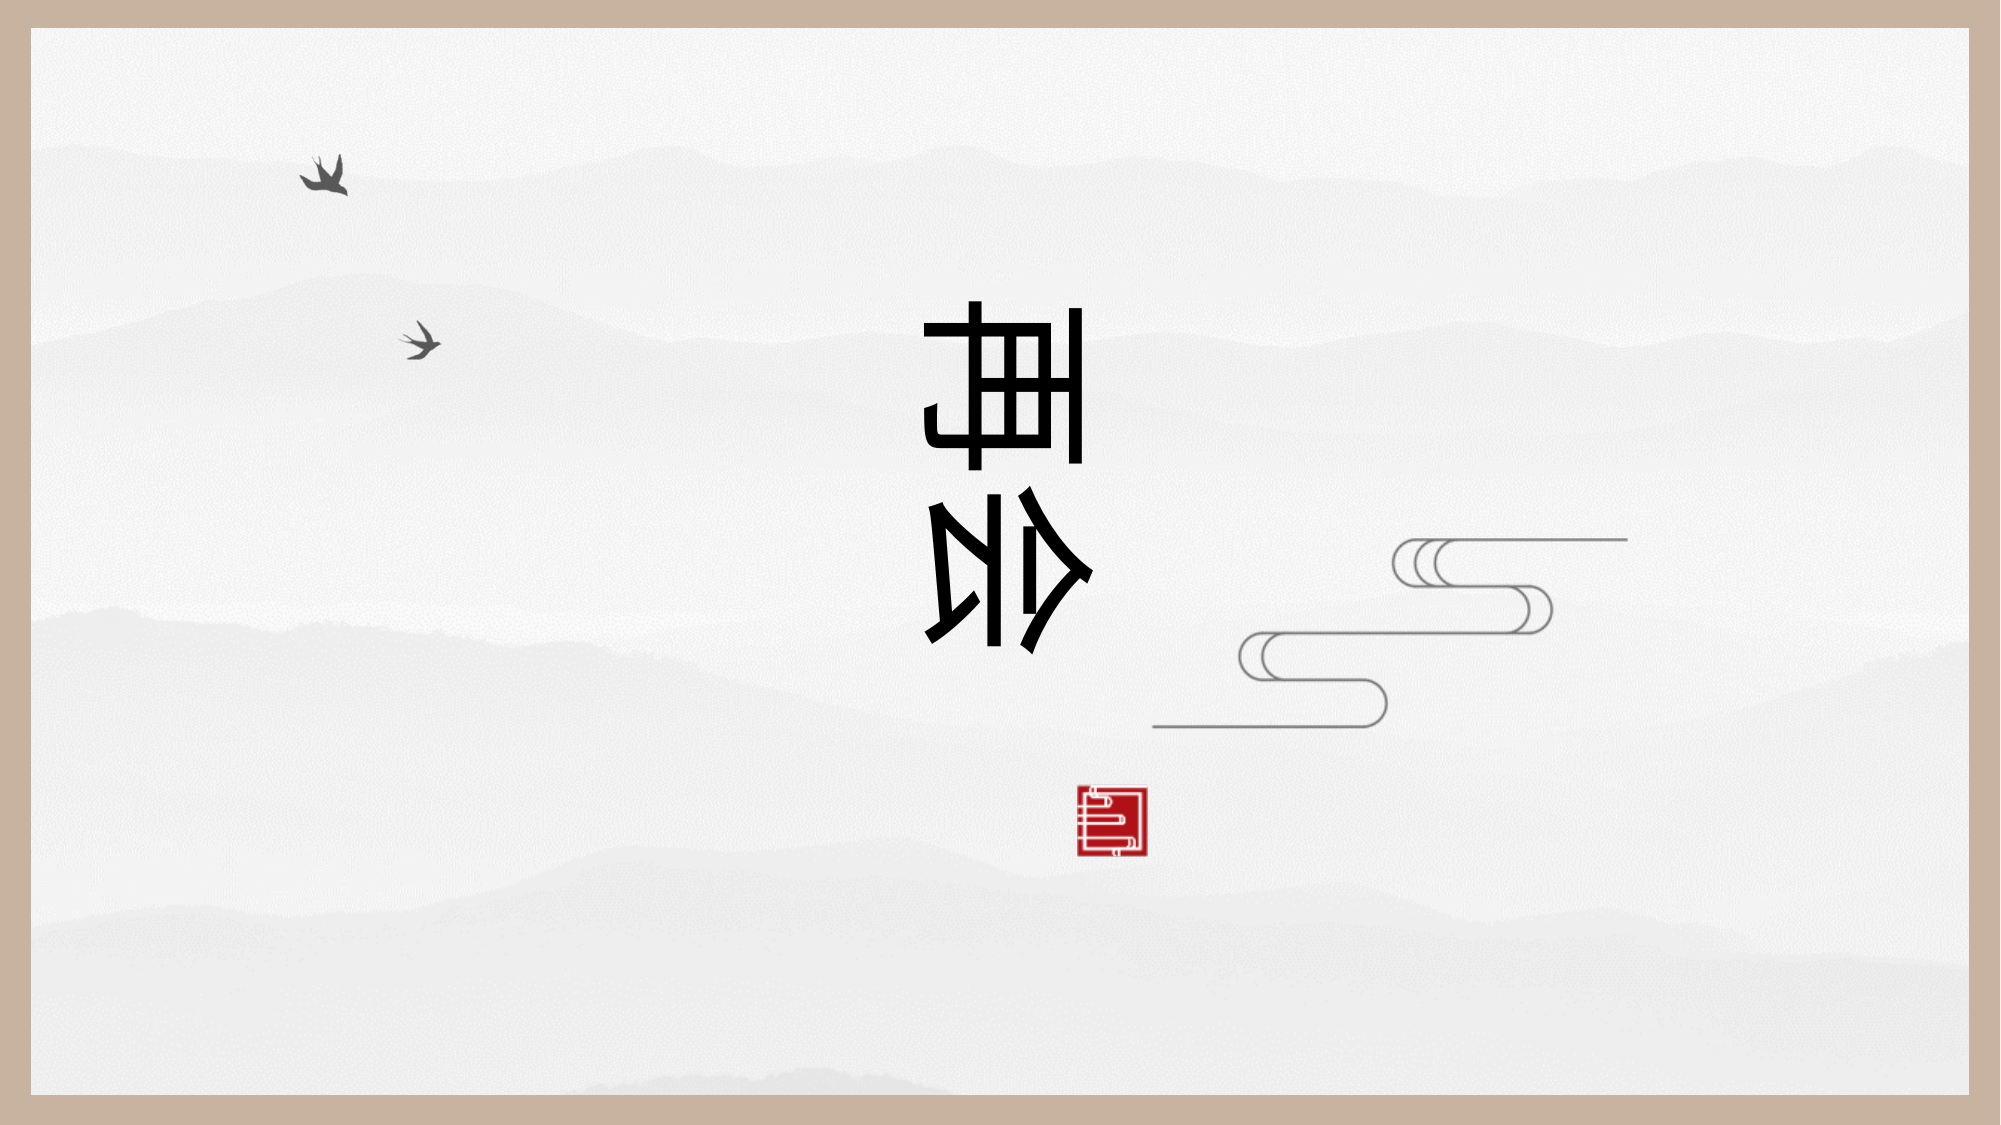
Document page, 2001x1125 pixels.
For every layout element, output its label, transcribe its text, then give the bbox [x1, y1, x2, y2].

picture [1020, 385, 1780, 876]
picture [286, 137, 481, 398]
text_box 再会 [878, 280, 1131, 771]
text_box [0, 0, 2000, 1125]
